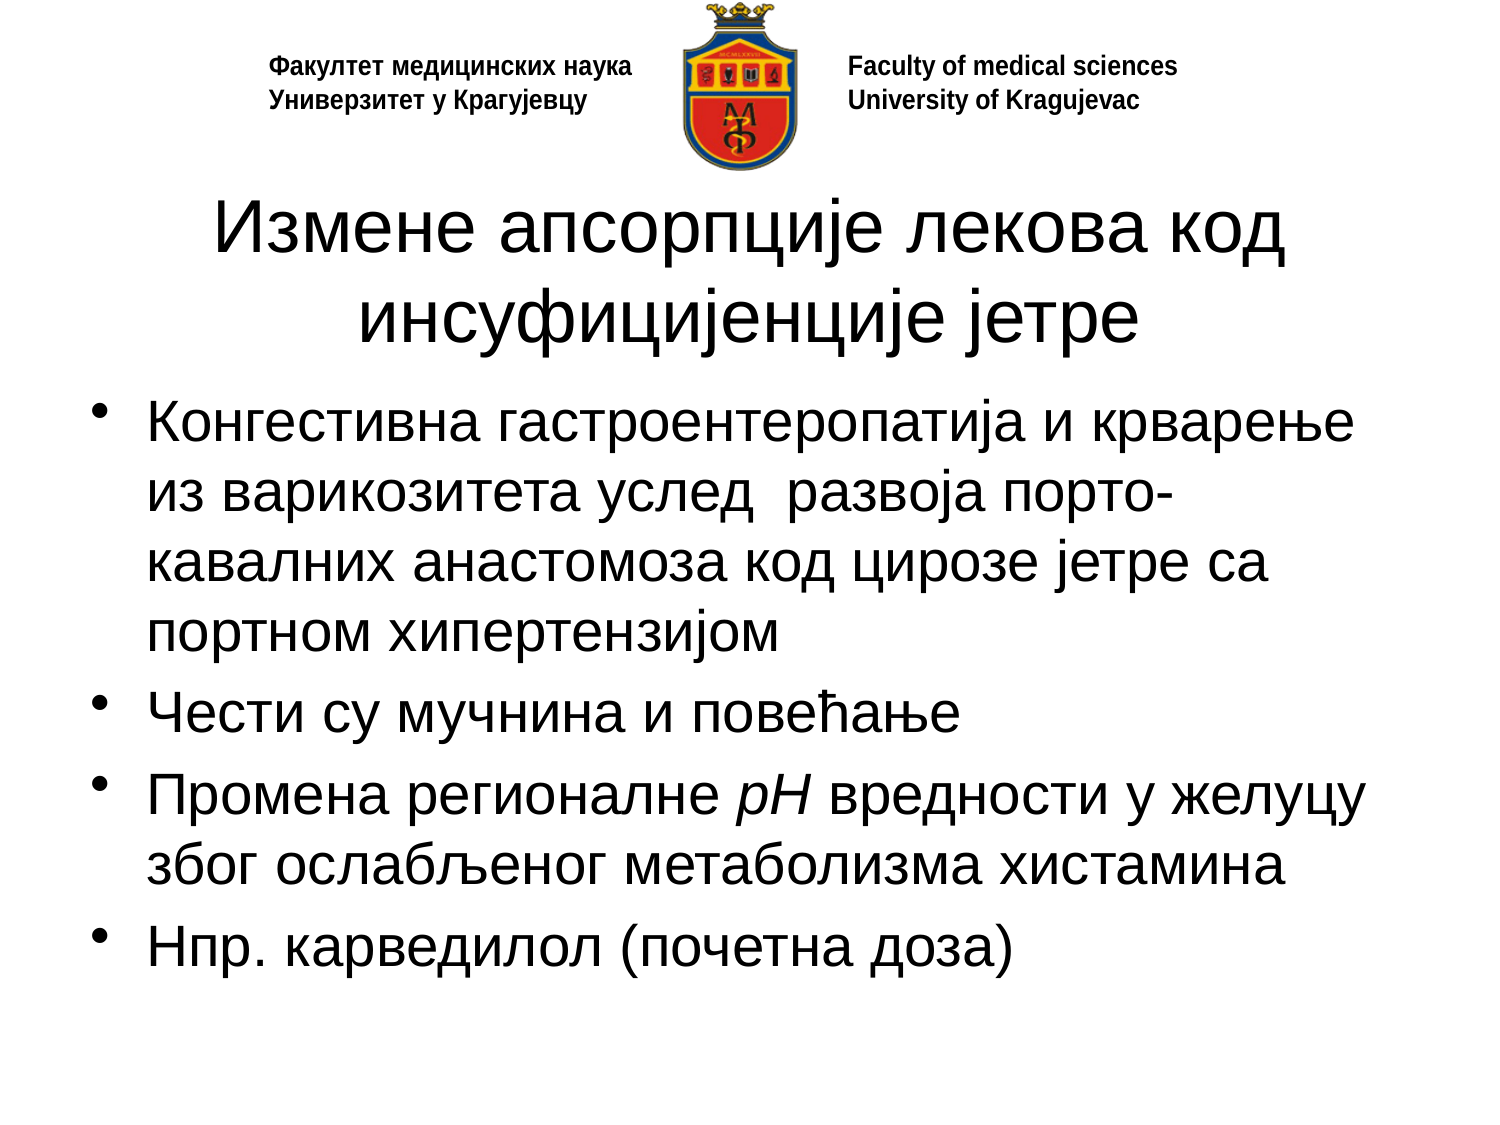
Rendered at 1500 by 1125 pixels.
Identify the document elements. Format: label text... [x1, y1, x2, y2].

title Измене апсорпције лекова код инсуфицијенције јетре [74, 173, 1426, 362]
list Конгестивна гастроентеропатија и крварење из варикозитета услед развоја порто-кавалних анастомоза код цирозе јетре са портном хипертензијом Чести су мучнина и повећање Промена регионалне рН вредности у желуцу због ослабљеног метаболизма хистамина Нпр. карведилол (почетна доза) [74, 374, 1426, 1118]
